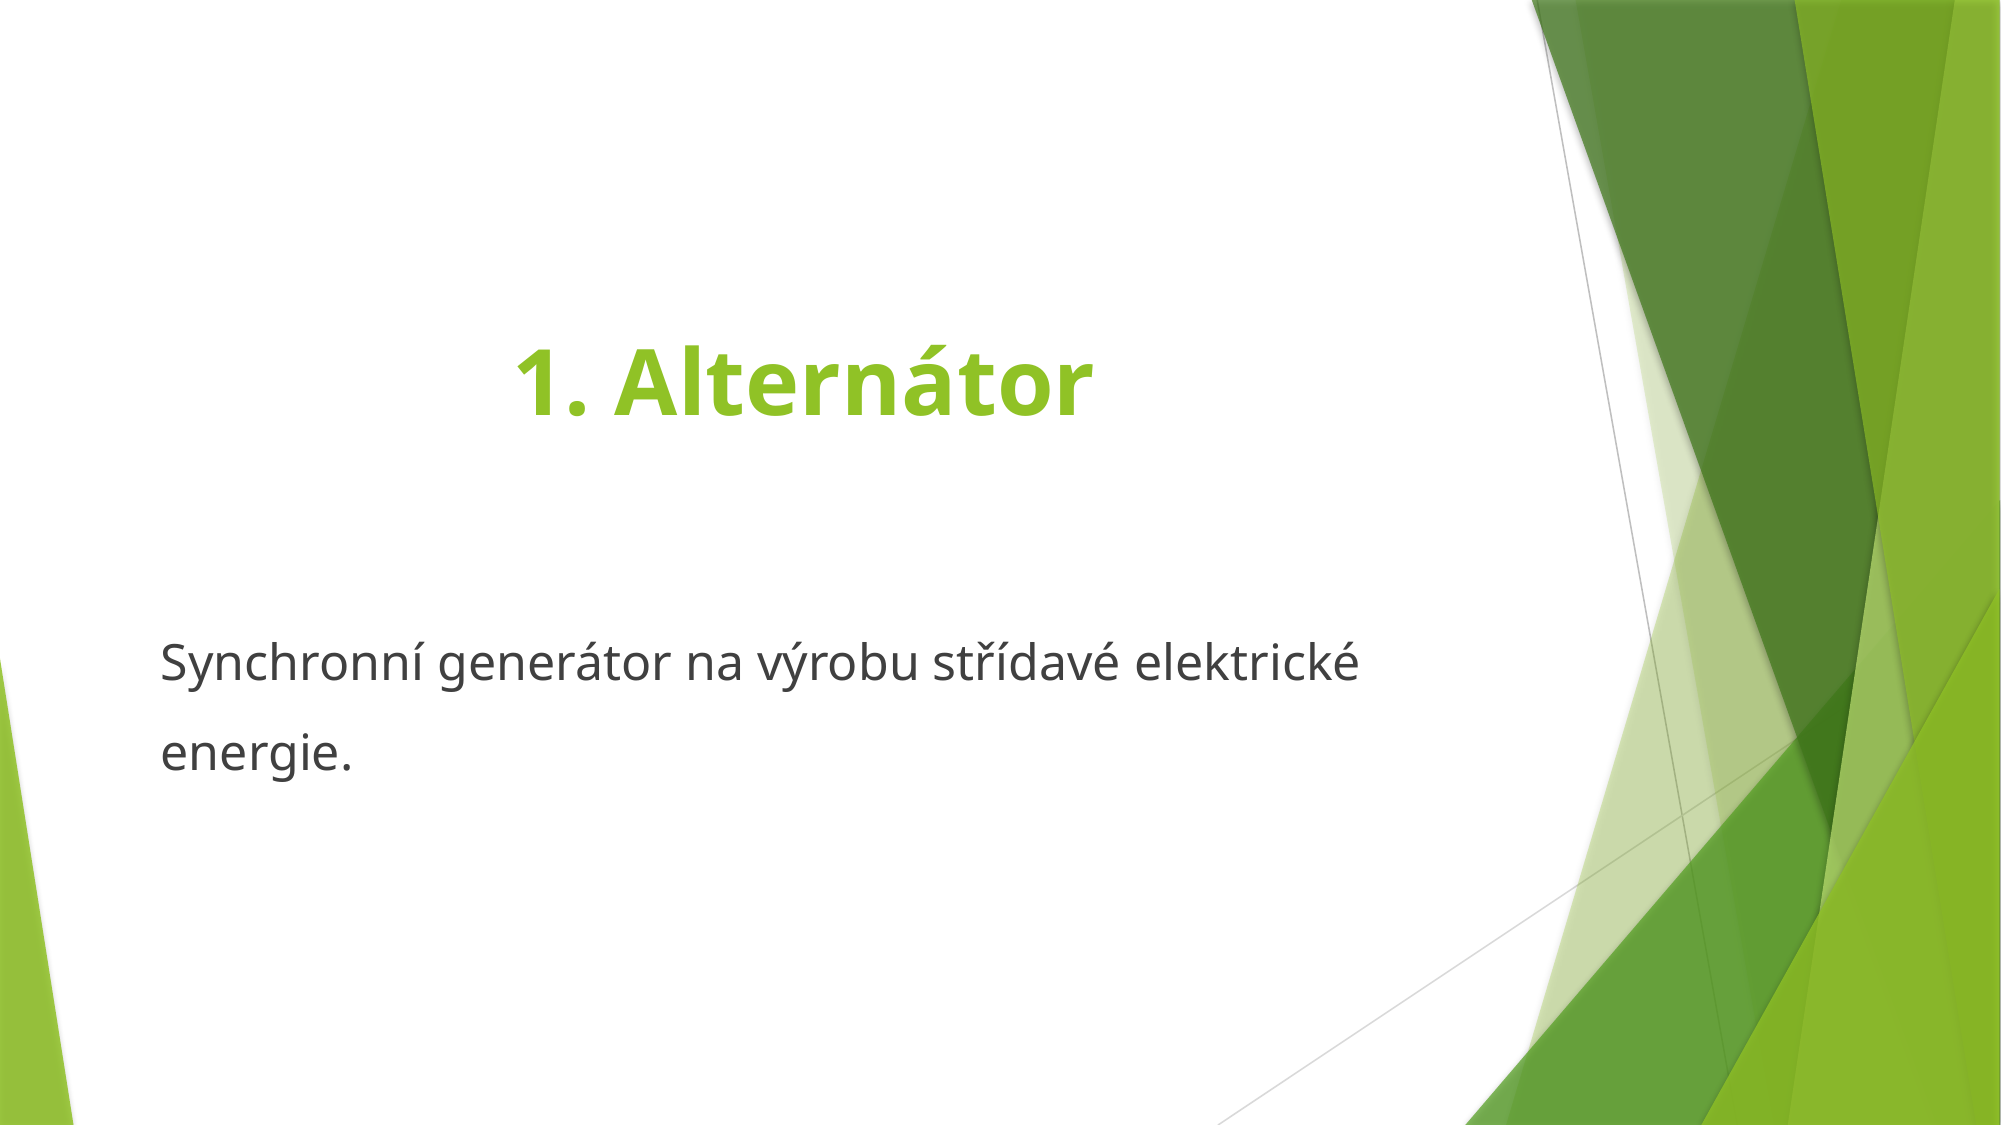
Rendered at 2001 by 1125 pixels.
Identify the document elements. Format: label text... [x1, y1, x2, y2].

list Synchronní generátor na výrobu střídavé elektrické energie. [145, 591, 1556, 850]
title 1. Alternátor [111, 99, 1522, 659]
